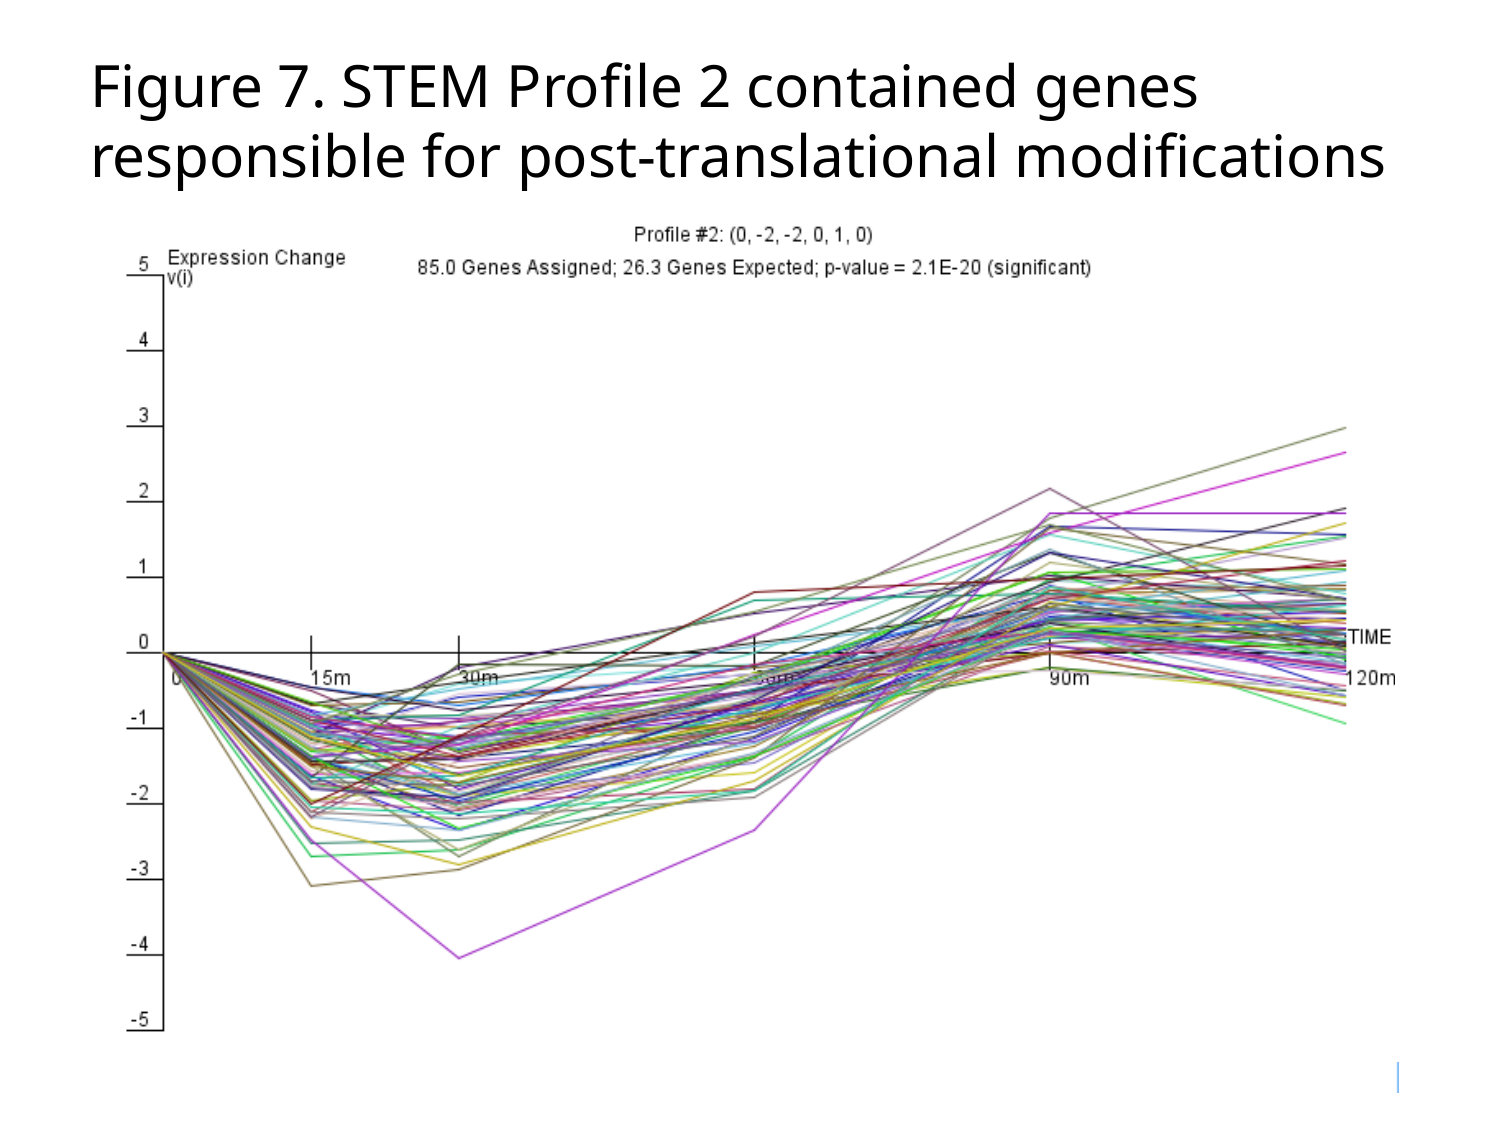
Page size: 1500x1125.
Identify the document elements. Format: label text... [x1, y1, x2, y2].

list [112, 209, 1401, 1093]
text_box Figure 7. STEM Profile 2 contained genes responsible for post-translational modifications [74, 24, 1425, 213]
